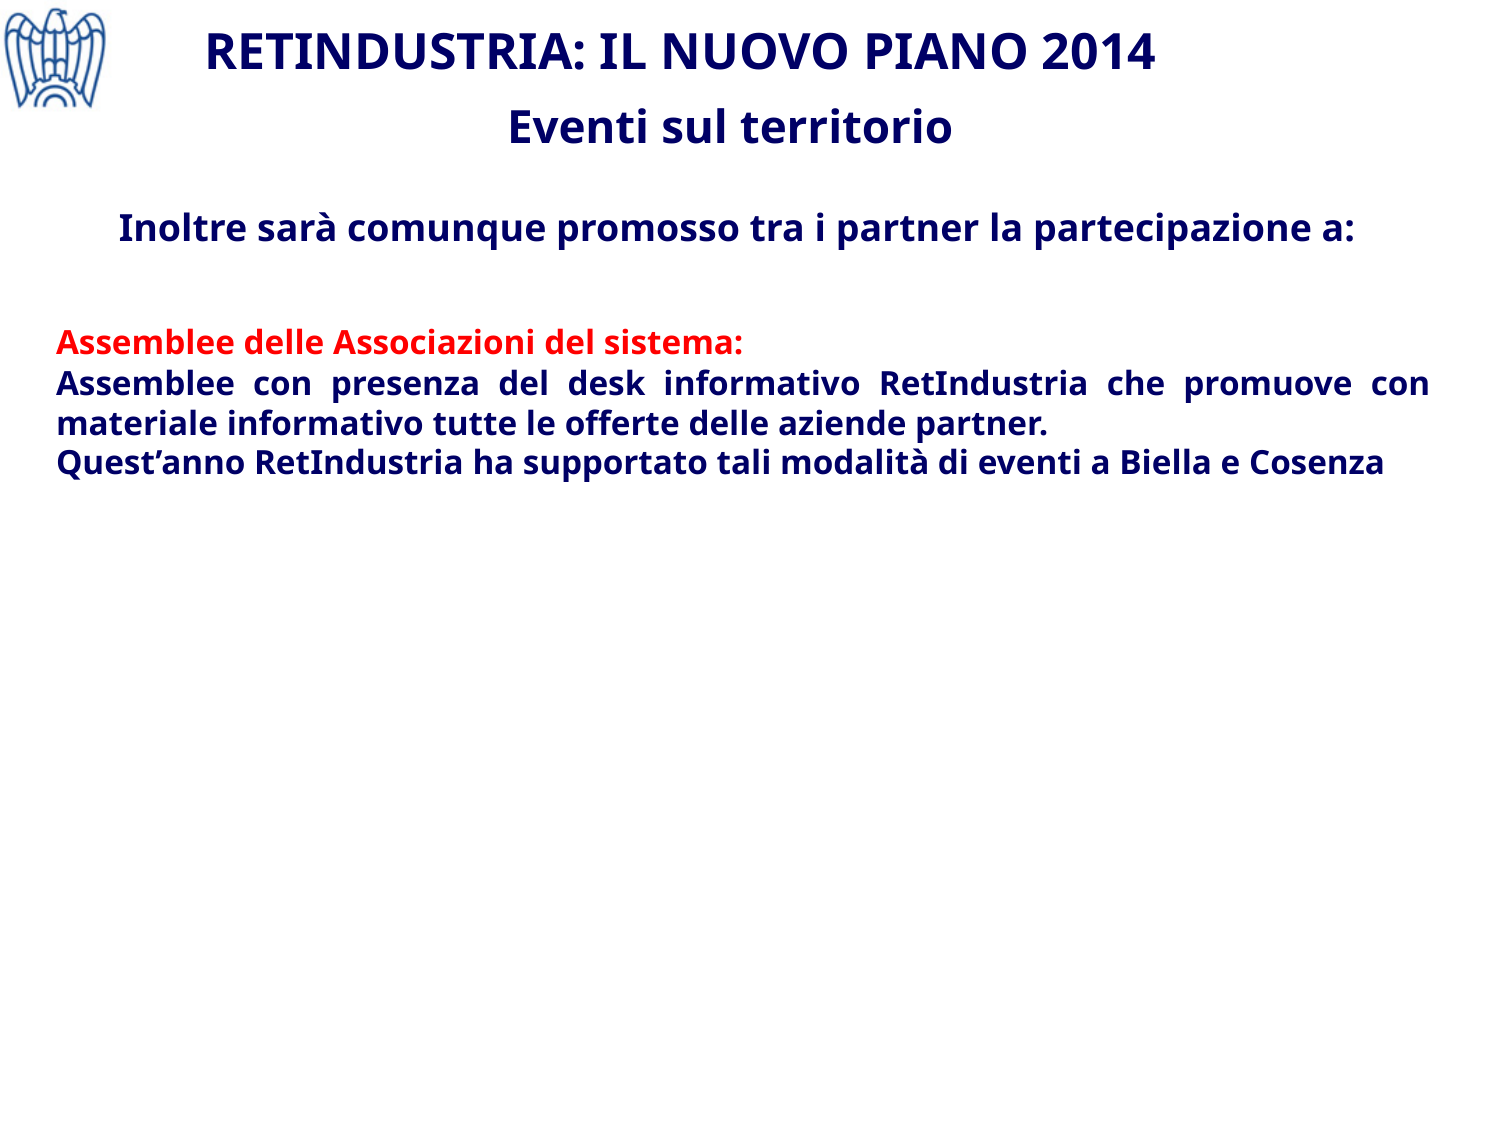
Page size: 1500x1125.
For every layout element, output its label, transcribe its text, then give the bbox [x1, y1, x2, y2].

text_box Inoltre sarà comunque promosso tra i partner la partecipazione a: [103, 196, 1382, 256]
picture [0, 0, 113, 113]
text_box Eventi sul territorio [492, 90, 969, 160]
text_box Assemblee delle Associazioni del sistema: Assemblee con presenza del desk informativo RetIndustria che promuove con materiale informativo tutte le offerte delle aziende partner. Quest’anno RetIndustria ha supportato tali modalità di eventi a Biella e Cosenza [41, 314, 1447, 489]
text_box RETINDUSTRIA: IL NUOVO PIANO 2014 [189, 12, 1172, 88]
